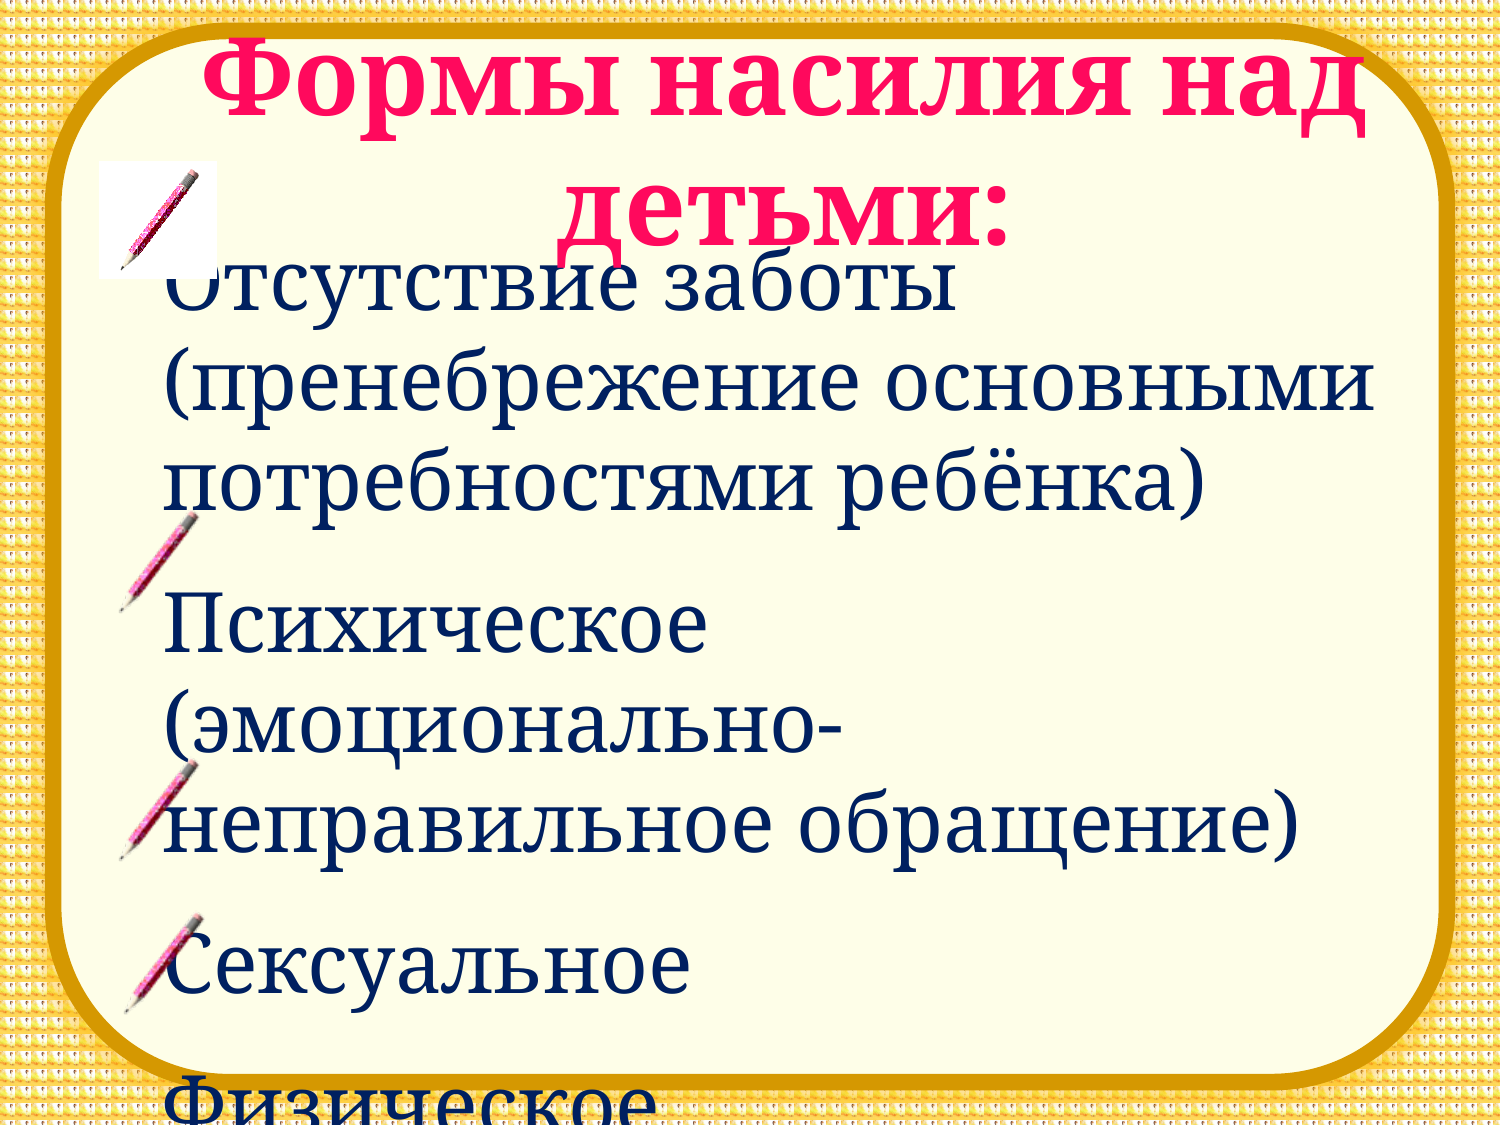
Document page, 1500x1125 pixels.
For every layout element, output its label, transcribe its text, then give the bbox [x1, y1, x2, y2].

picture [104, 904, 223, 1023]
picture [99, 503, 217, 621]
picture [99, 751, 217, 869]
text_box Отсутствие заботы (пренебрежение основными потребностями ребёнка) Психическое (эмоционально-неправильное обращение) Сексуальное Физическое [147, 275, 1424, 1125]
picture [1424, 0, 1500, 1125]
picture [99, 161, 217, 279]
picture [0, 0, 147, 1125]
text_box Формы насилия над детьми: [73, 0, 1498, 275]
